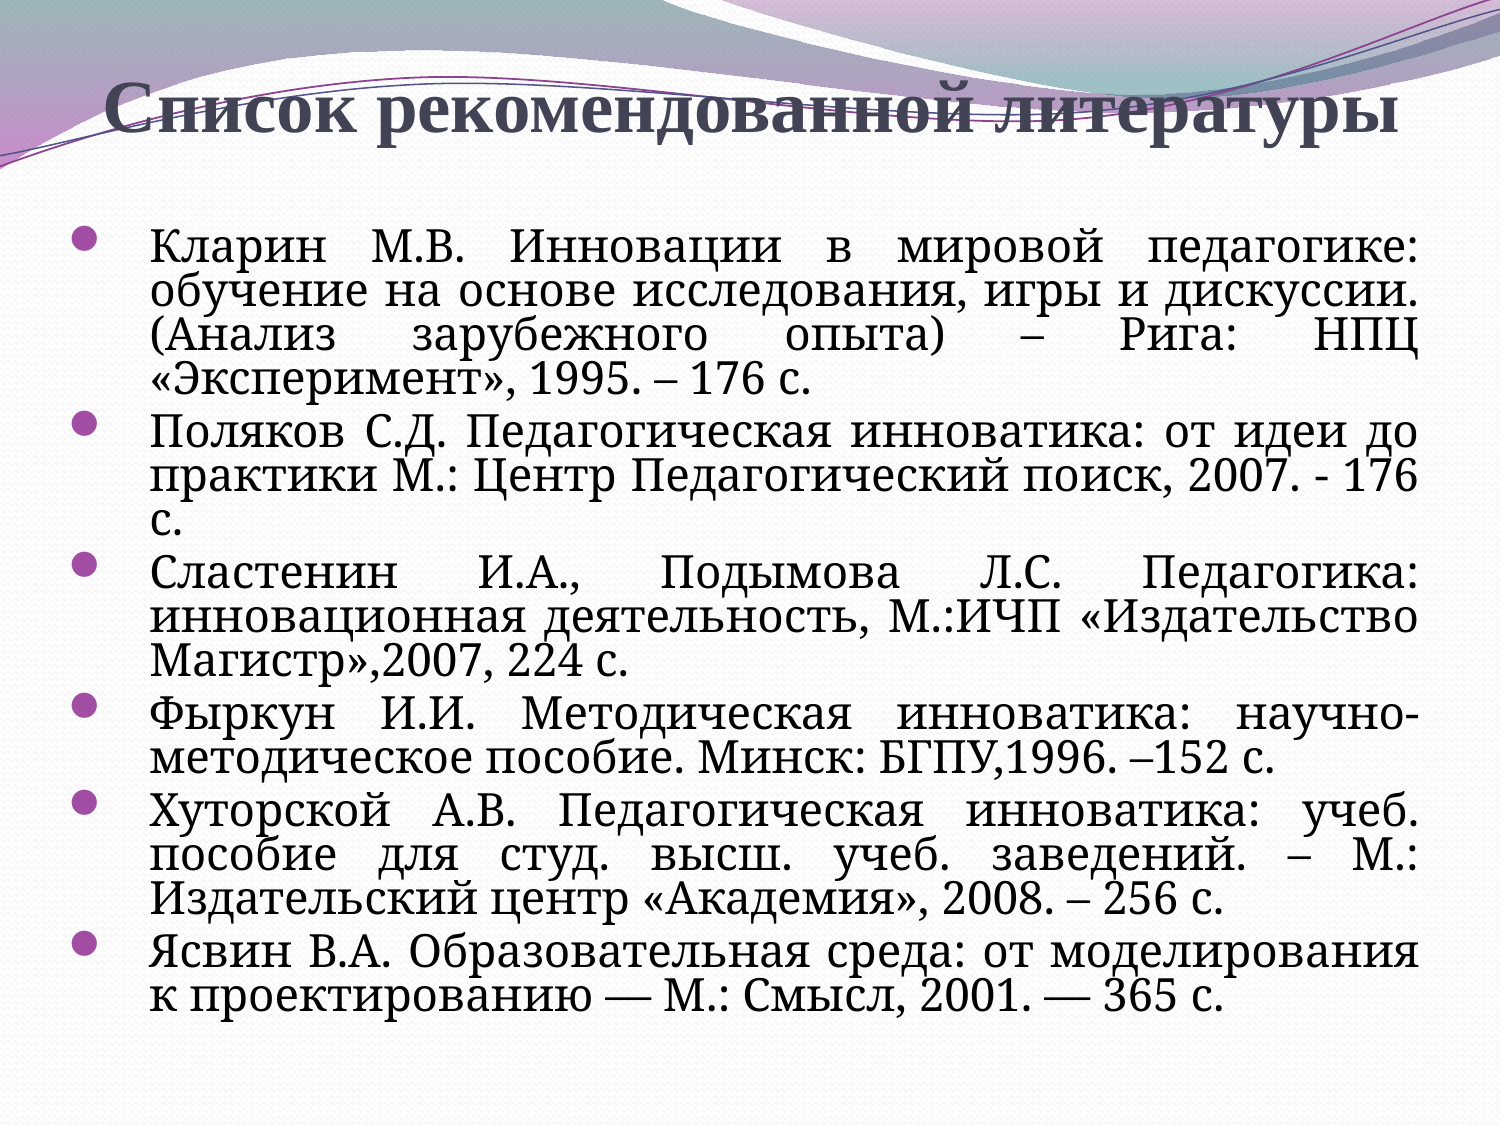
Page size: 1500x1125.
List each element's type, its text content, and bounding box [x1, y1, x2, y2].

title Список рекомендованной литературы [76, 42, 1428, 148]
list Кларин М.В. Инновации в мировой педагогике: обучение на основе исследования, игры и дискуссии. (Анализ зарубежного опыта) – Рига: НПЦ «Эксперимент», 1995. – 176 с. Поляков С.Д. Педагогическая инноватика: от идеи до практики М.: Центр Педагогический поиск, 2007. - 176 с. Сластенин И.А., Подымова Л.С. Педагогика: инновационная деятельность, М.:ИЧП «Издательство Магистр»,2007, 224 с. Фыркун И.И. Методическая инноватика: научно-методическое пособие. Минск: БГПУ,1996. –152 с. Хуторской А.В. Педагогическая инноватика: учеб. пособие для студ. высш. учеб. заведений. – М.: Издательский центр «Академия», 2008. – 256 с. Ясвин В.А. Образовательная среда: от моделирования к проектированию — М.: Смысл, 2001. — 365 с. [52, 219, 1436, 1003]
